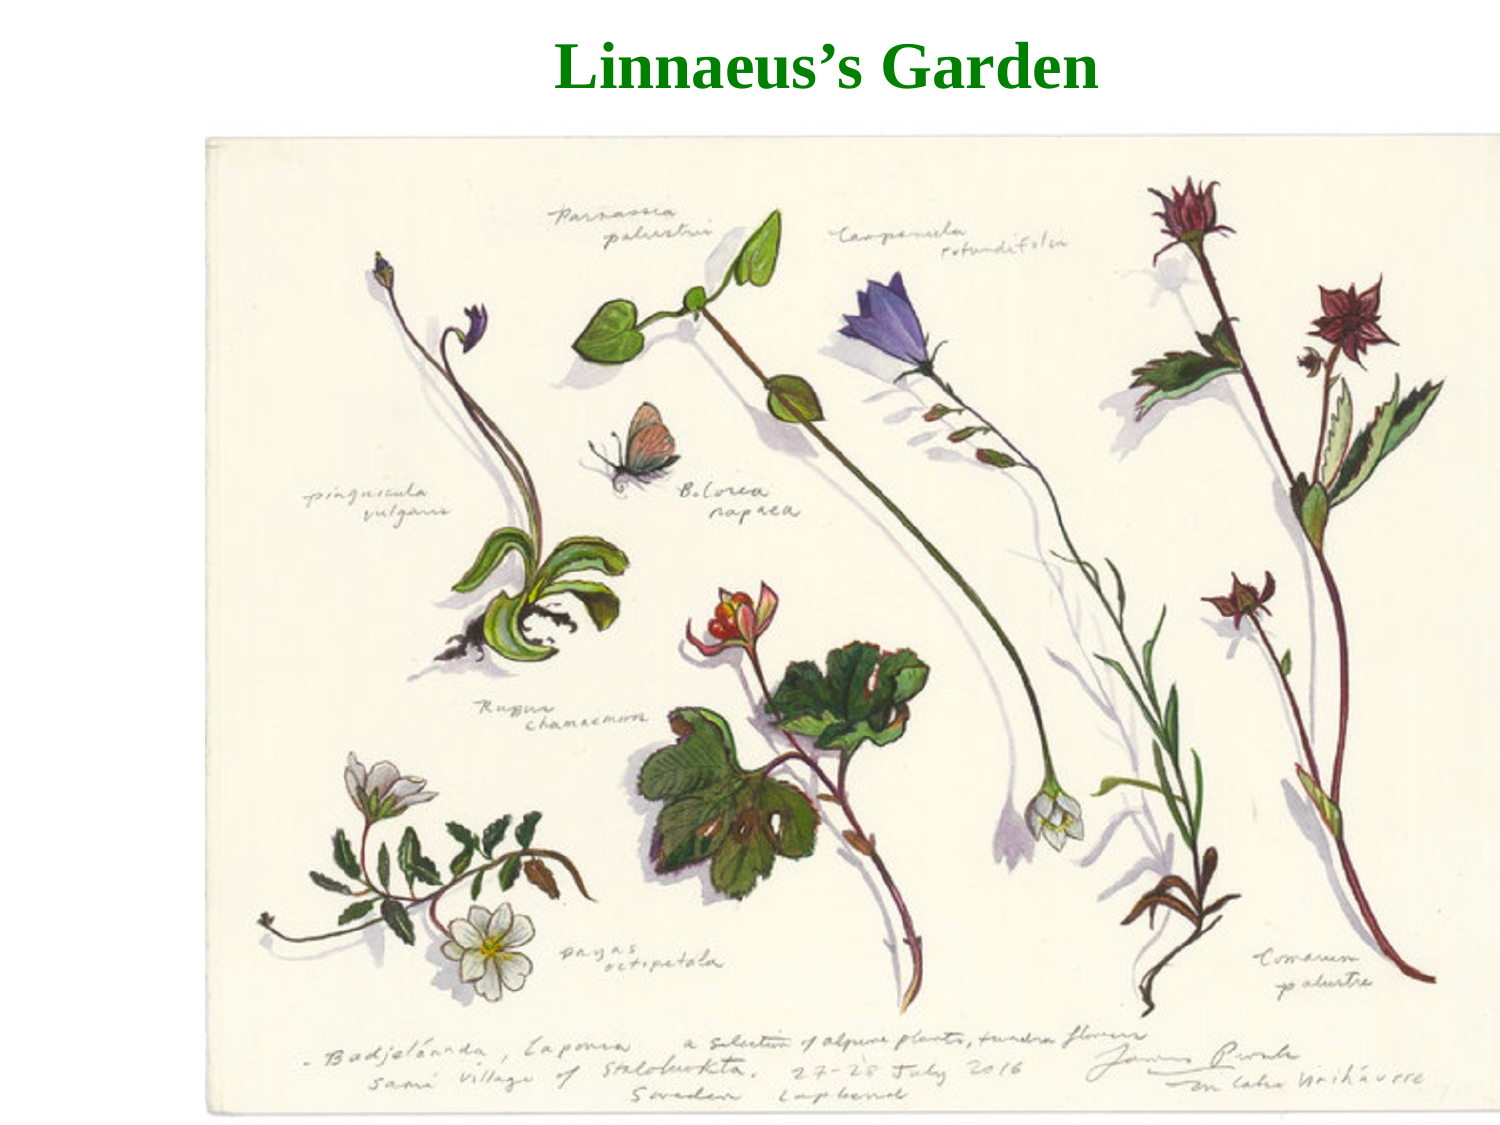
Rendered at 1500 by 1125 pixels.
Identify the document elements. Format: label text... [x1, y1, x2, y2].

picture [205, 122, 1500, 1125]
text_box Linnaeus’s Garden [540, 14, 1115, 120]
